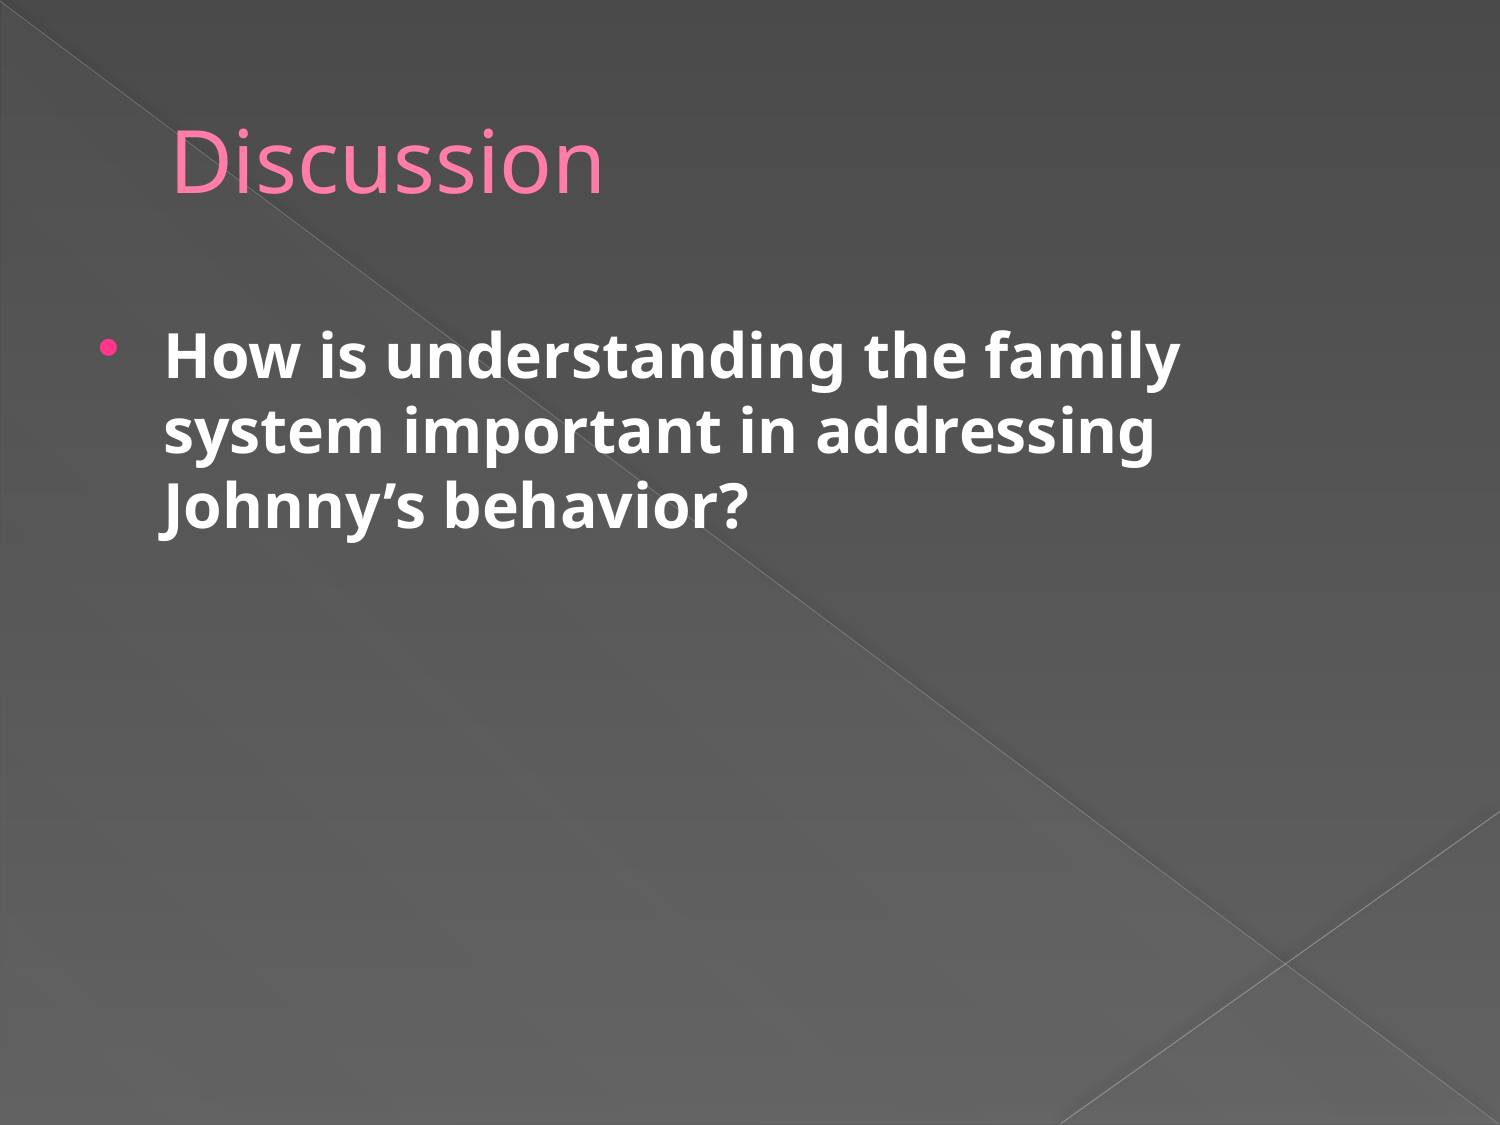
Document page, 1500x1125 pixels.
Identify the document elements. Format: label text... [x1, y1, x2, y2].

title Discussion [75, 43, 1425, 274]
list How is understanding the family system important in addressing Johnny’s behavior? [75, 308, 1425, 1059]
